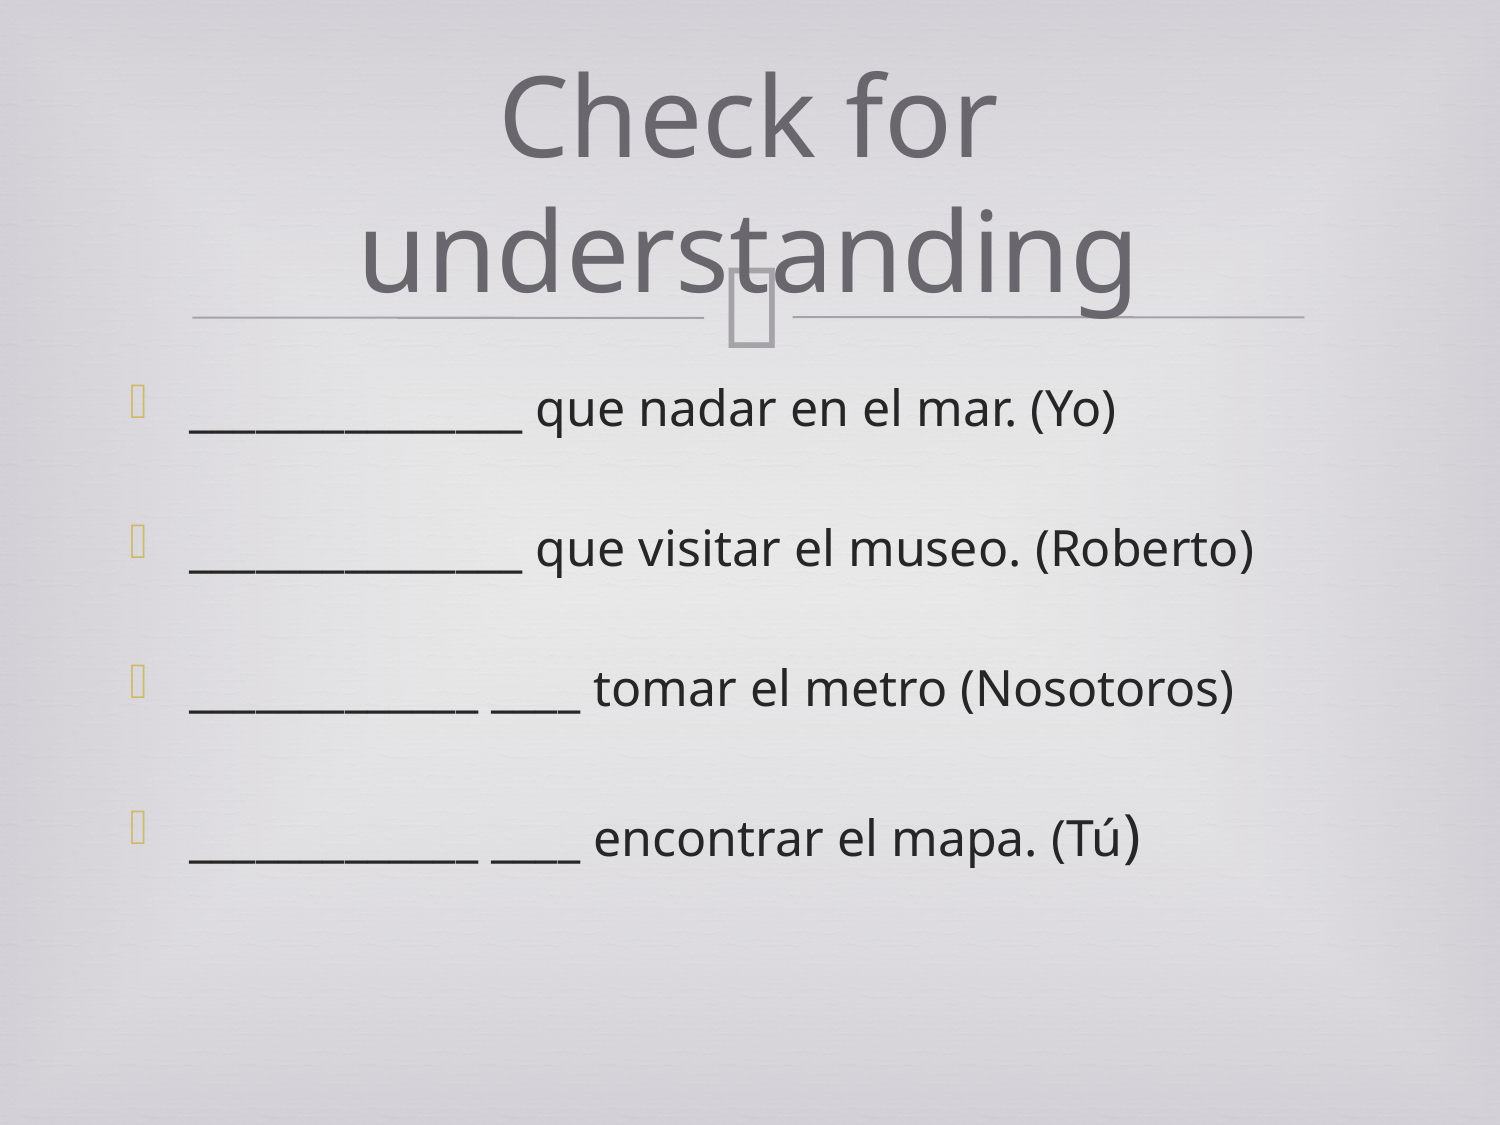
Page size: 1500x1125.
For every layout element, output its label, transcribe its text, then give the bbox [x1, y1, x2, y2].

title Check for understanding [112, 93, 1386, 267]
list _______________ que nadar en el mar. (Yo) _______________ que visitar el museo. (Roberto) _____________ ____ tomar el metro (Nosotoros) _____________ ____ encontrar el mapa. (Tú) [114, 368, 1386, 1005]
